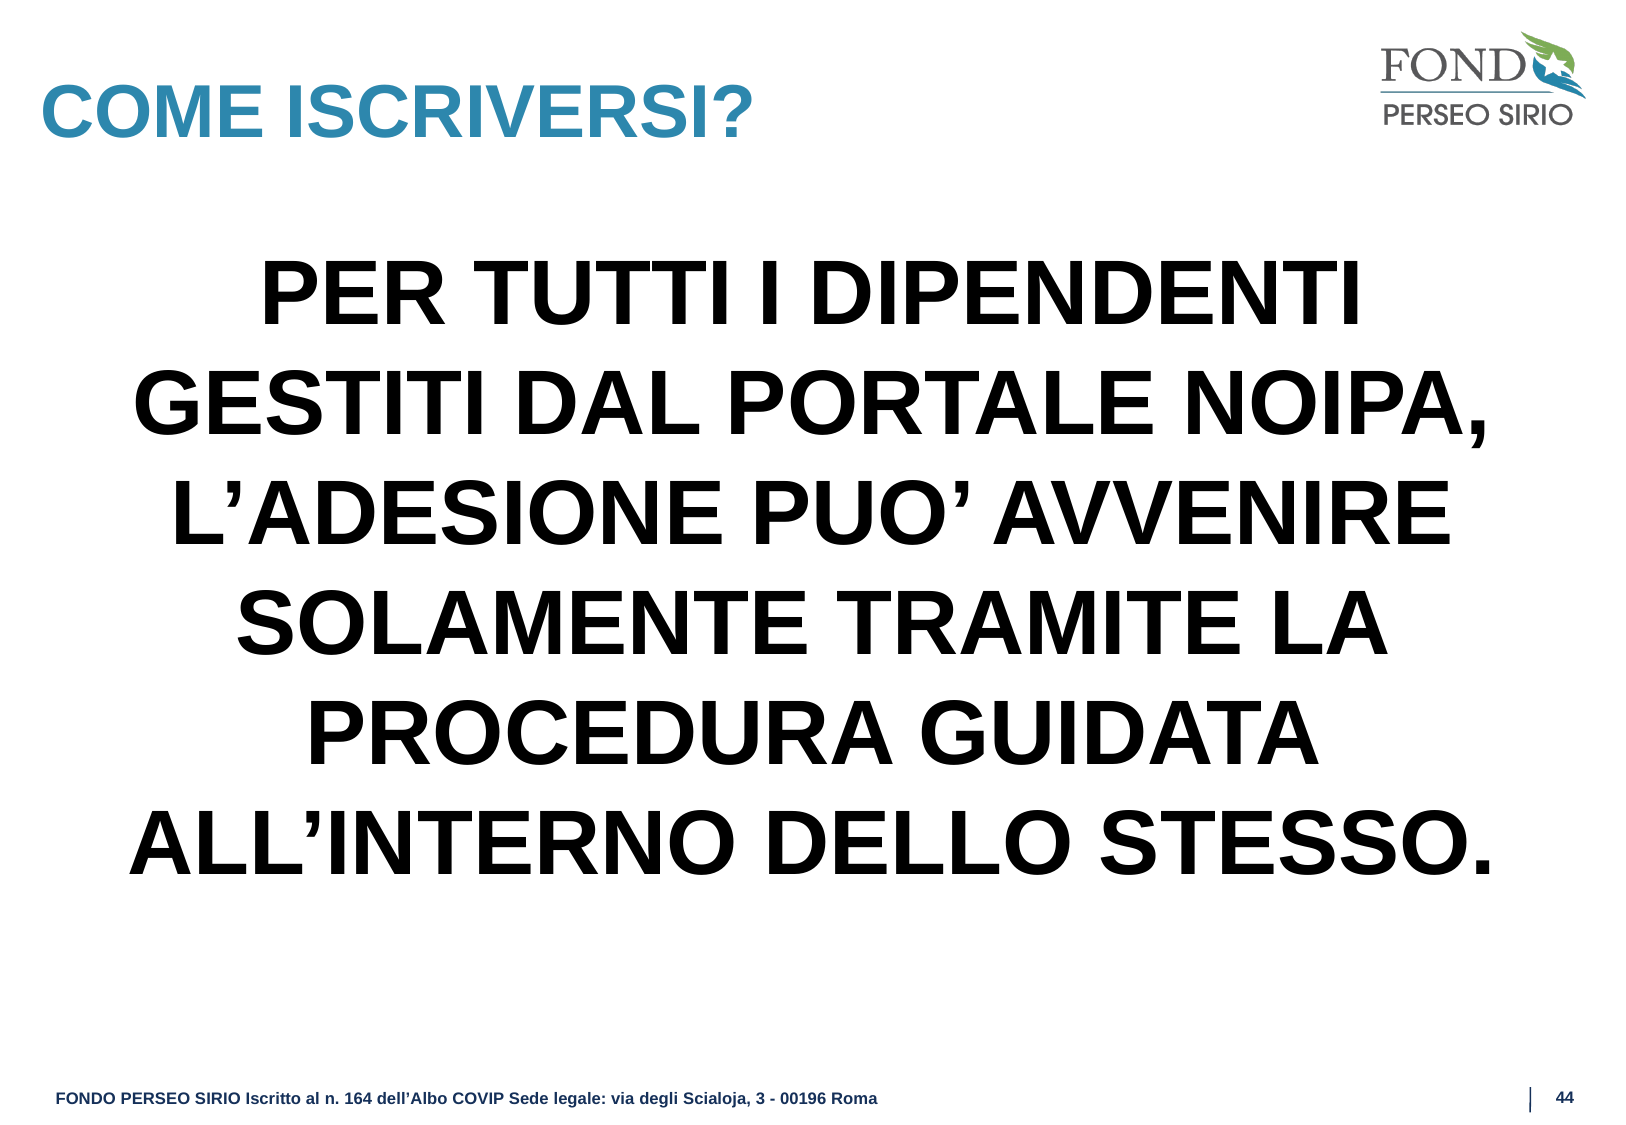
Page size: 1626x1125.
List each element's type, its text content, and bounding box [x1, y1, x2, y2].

picture [1561, 31, 1586, 132]
footer FONDO PERSEO SIRIO Iscritto al n. 164 dell’Albo COVIP Sede legale: via degli Scialoja, 3 - 00196 Roma [40, 1082, 1504, 1125]
text_box PER TUTTI I DIPENDENTI GESTITI DAL PORTALE NOIPA, L’ADESIONE PUO’ AVVENIRE SOLAMENTE TRAMITE LA PROCEDURA GUIDATA ALL’INTERNO DELLO STESSO. [68, 225, 1557, 991]
slide_number 44 [1522, 1081, 1590, 1125]
title COME ISCRIVERSI? [25, 18, 1561, 162]
